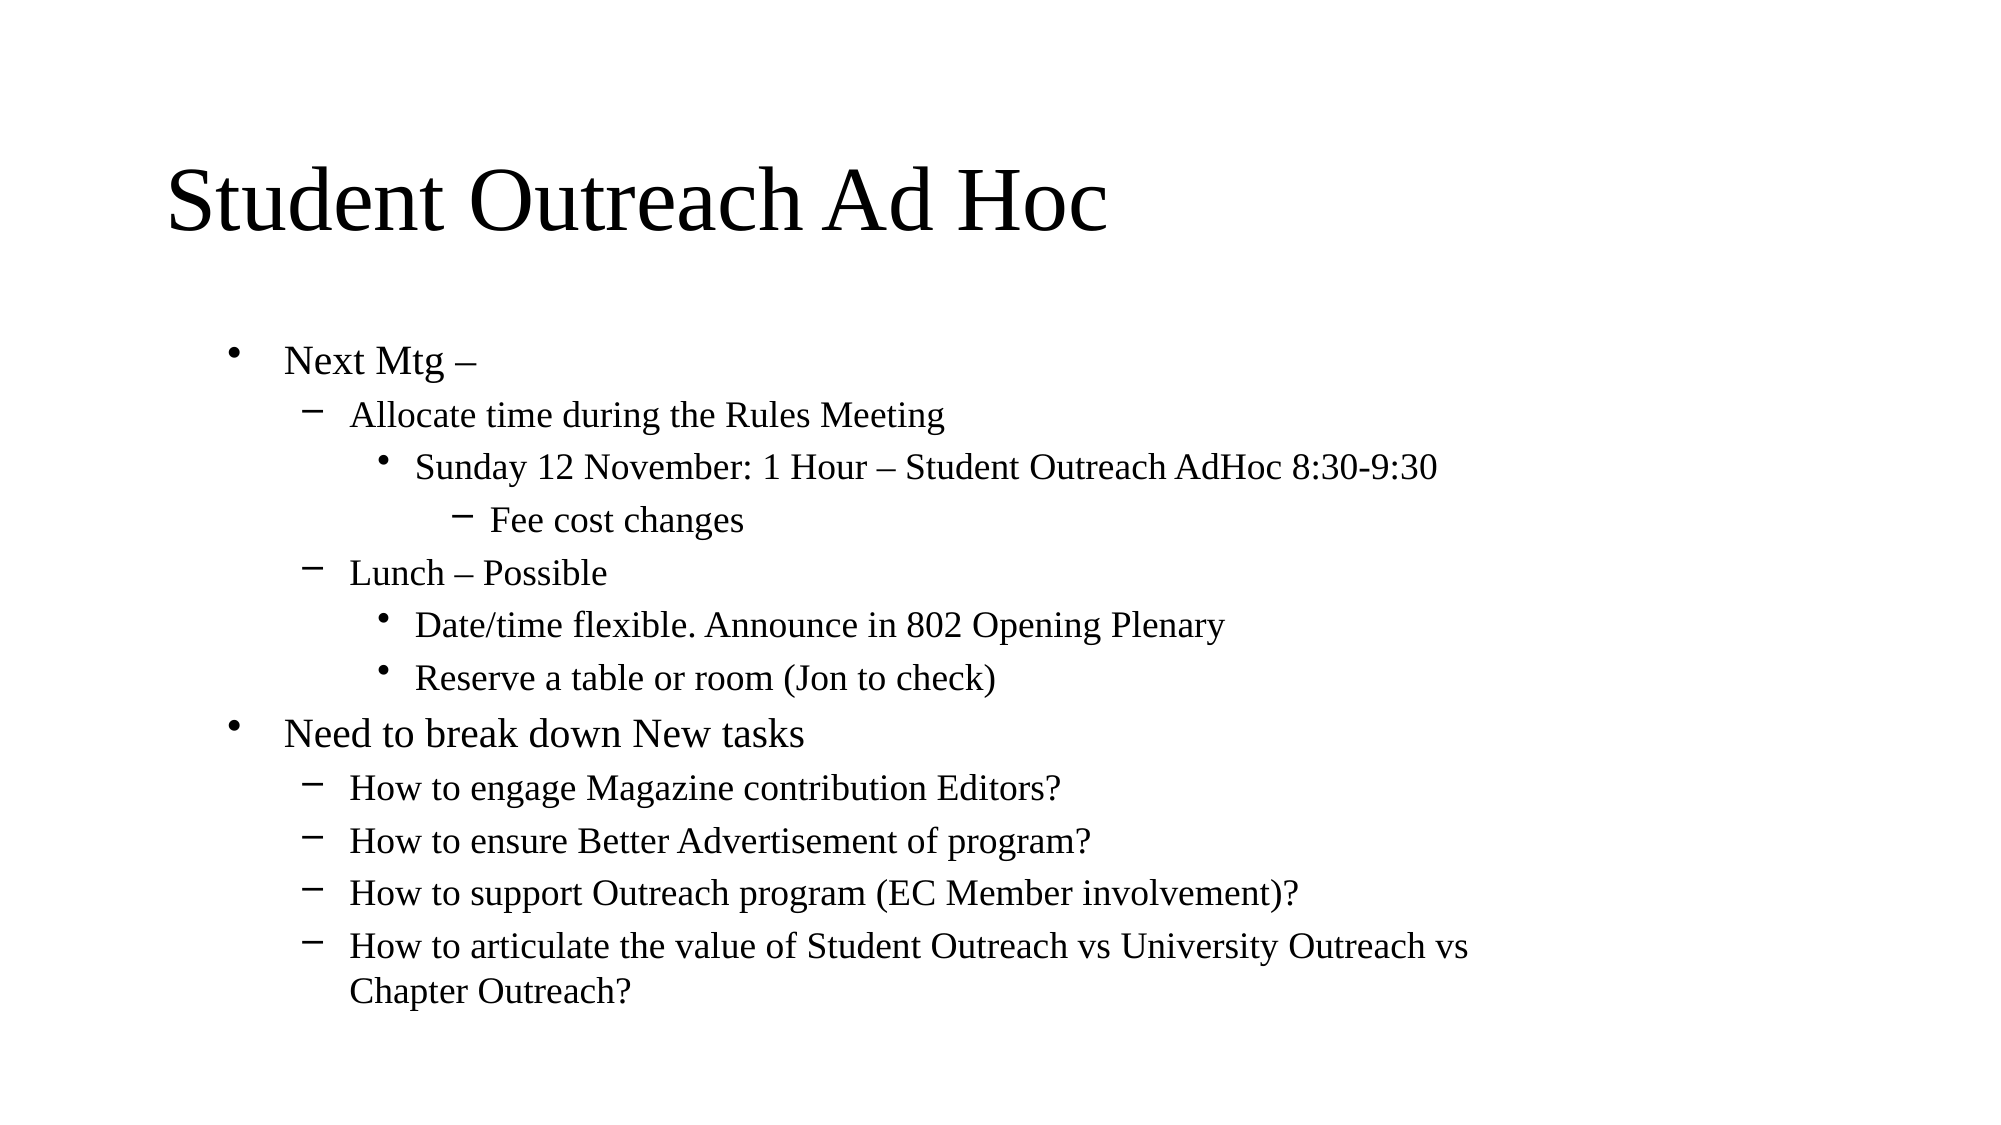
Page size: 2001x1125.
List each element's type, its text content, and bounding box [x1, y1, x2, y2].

title Student Outreach Ad Hoc [149, 99, 1851, 288]
list Next Mtg – Allocate time during the Rules Meeting Sunday 12 November: 1 Hour – Student Outreach AdHoc 8:30-9:30 Fee cost changes Lunch – Possible Date/time flexible. Announce in 802 Opening Plenary Reserve a table or room (Jon to check) Need to break down New tasks How to engage Magazine contribution Editors? How to ensure Better Advertisement of program? How to support Outreach program (EC Member involvement)? How to articulate the value of Student Outreach vs University Outreach vs Chapter Outreach? [212, 324, 1597, 1125]
